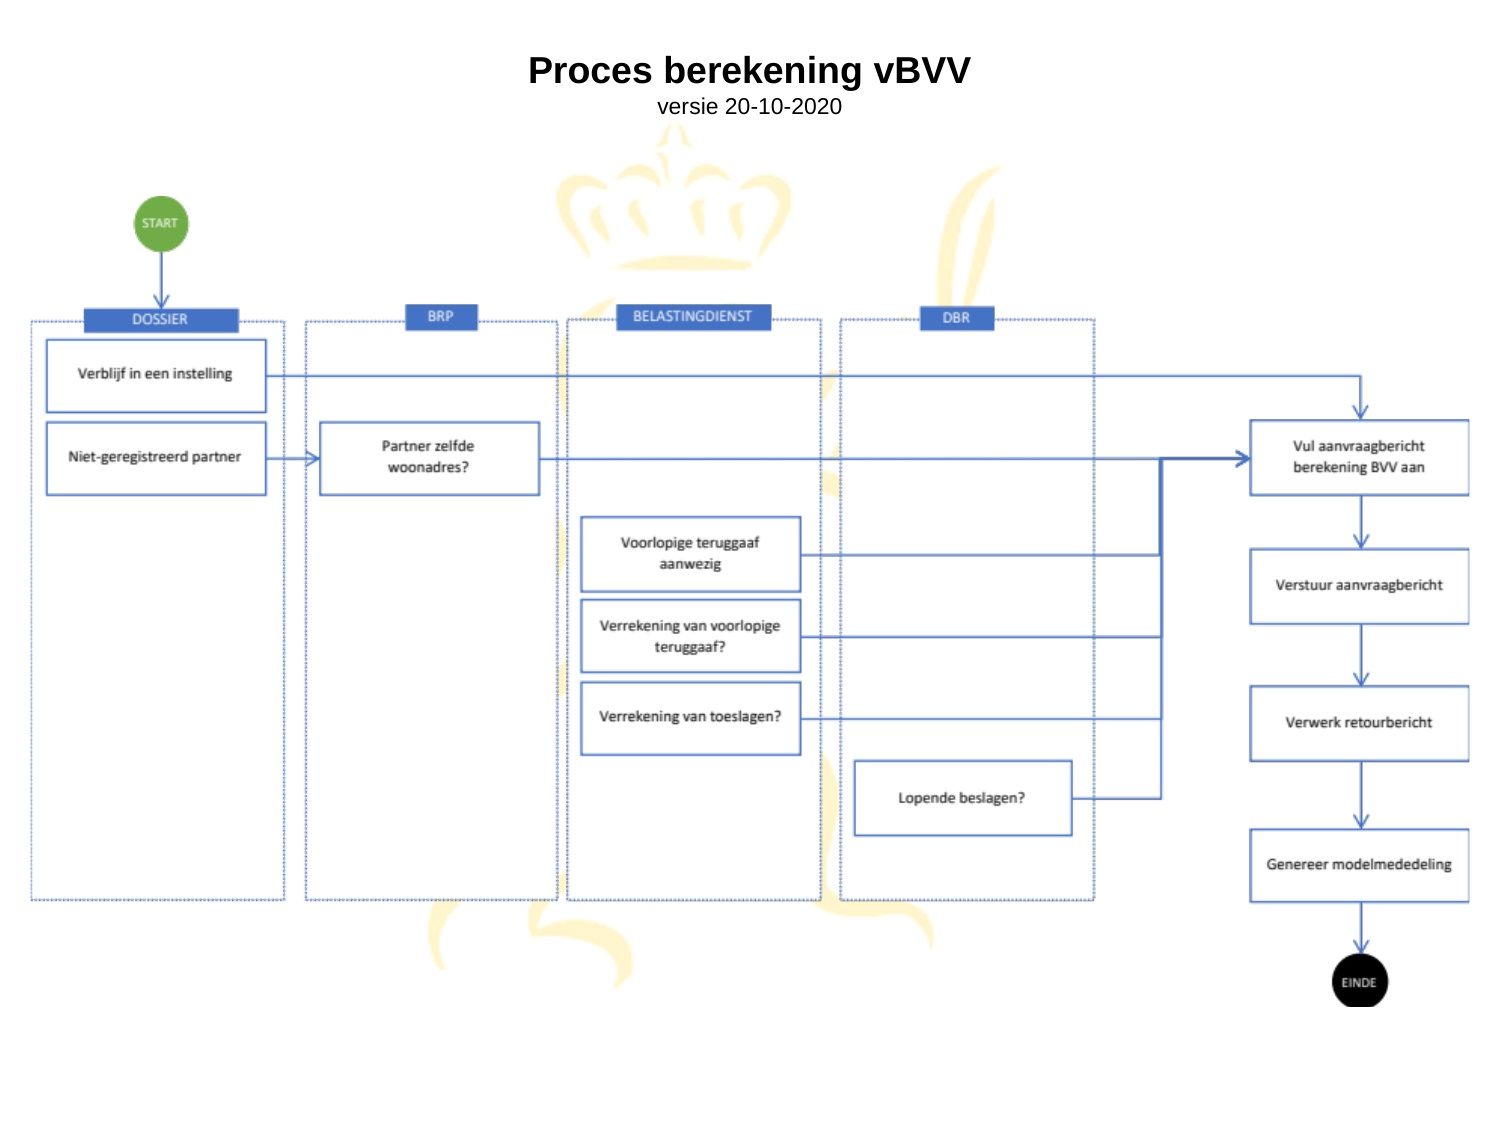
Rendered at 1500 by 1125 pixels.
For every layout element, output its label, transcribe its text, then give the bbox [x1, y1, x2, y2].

text_box Proces berekening vBVV versie 20-10-2020 [513, 38, 987, 127]
picture [30, 42, 1470, 1071]
